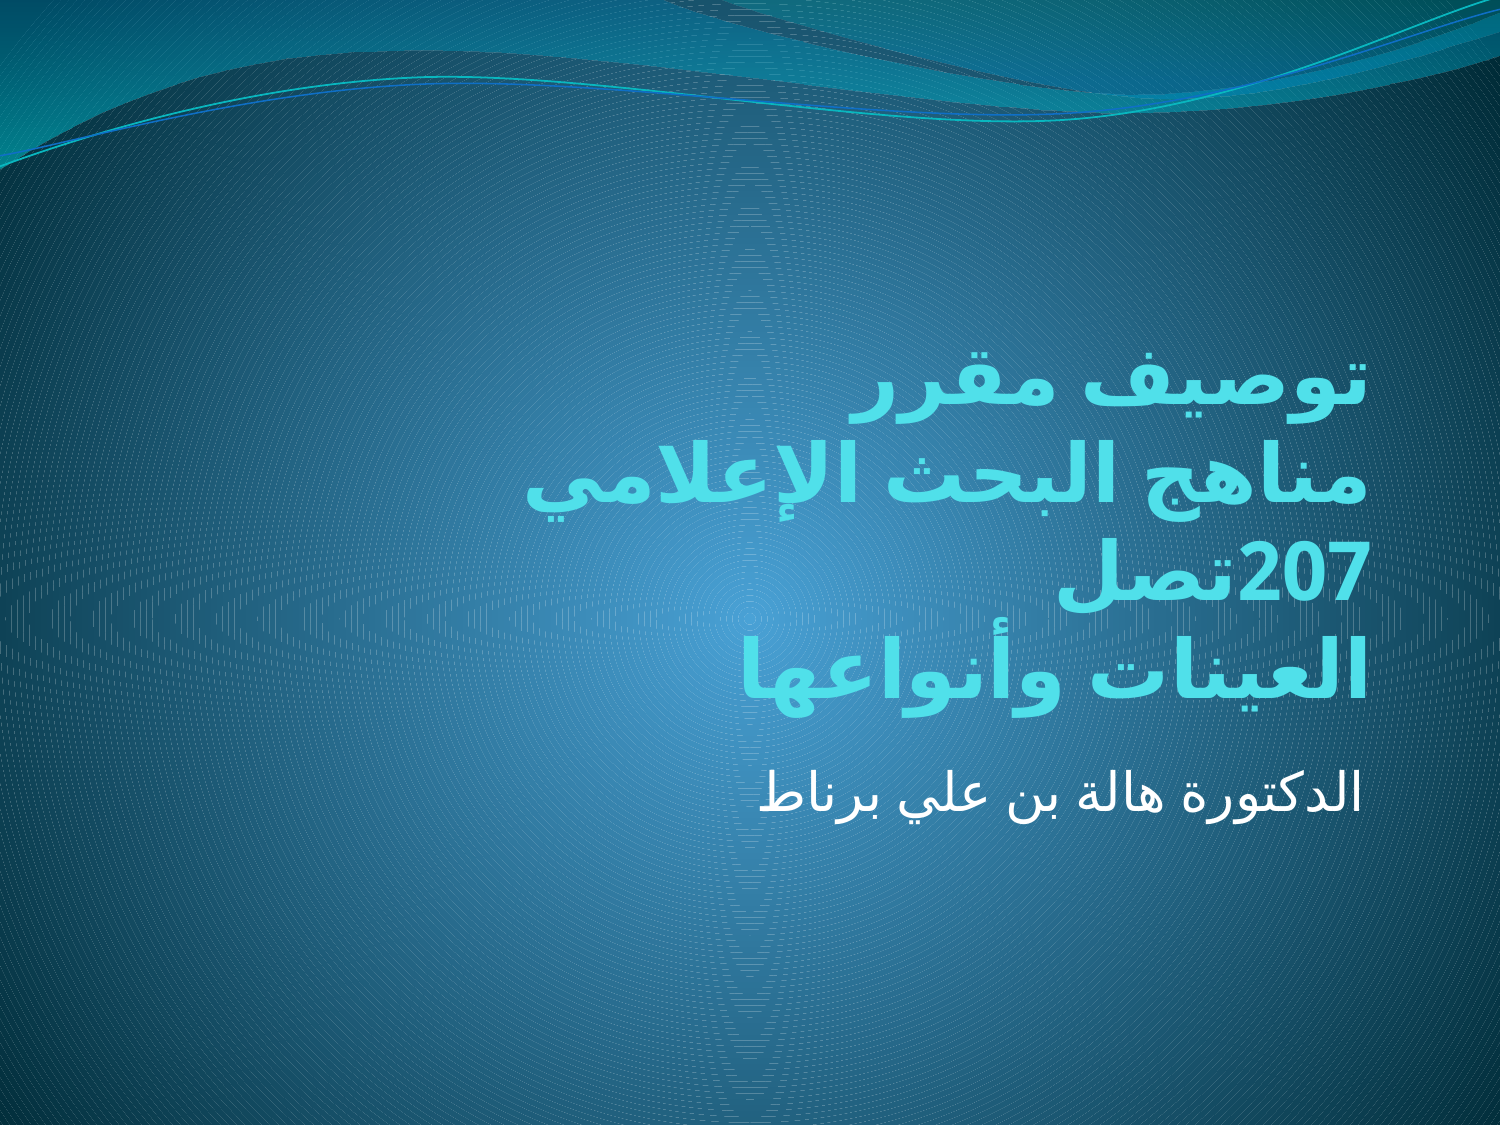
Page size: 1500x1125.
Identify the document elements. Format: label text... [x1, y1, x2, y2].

subtitle الدكتورة هالة بن علي برناط [87, 750, 1376, 997]
title توصيف مقرر مناهج البحث الإعلامي 207تصل العينات وأنواعها [87, 224, 1376, 715]
